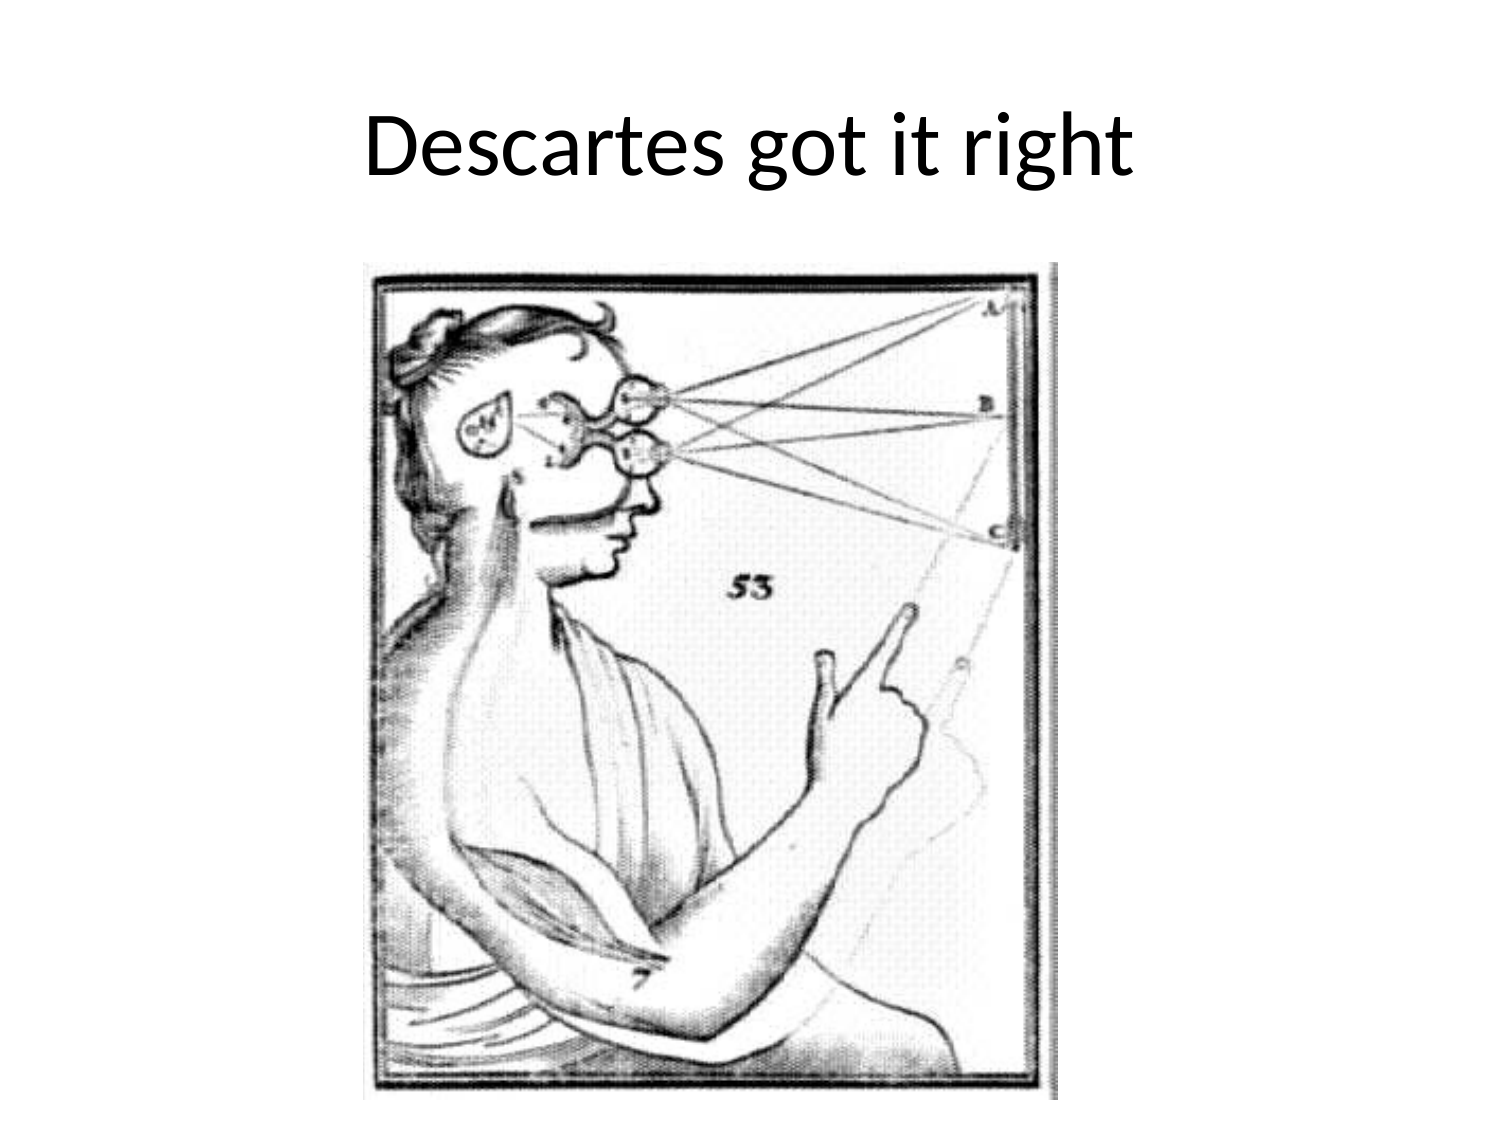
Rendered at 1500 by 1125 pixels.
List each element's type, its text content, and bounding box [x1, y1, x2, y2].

title Descartes got it right [75, 45, 1425, 233]
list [363, 262, 1058, 1101]
